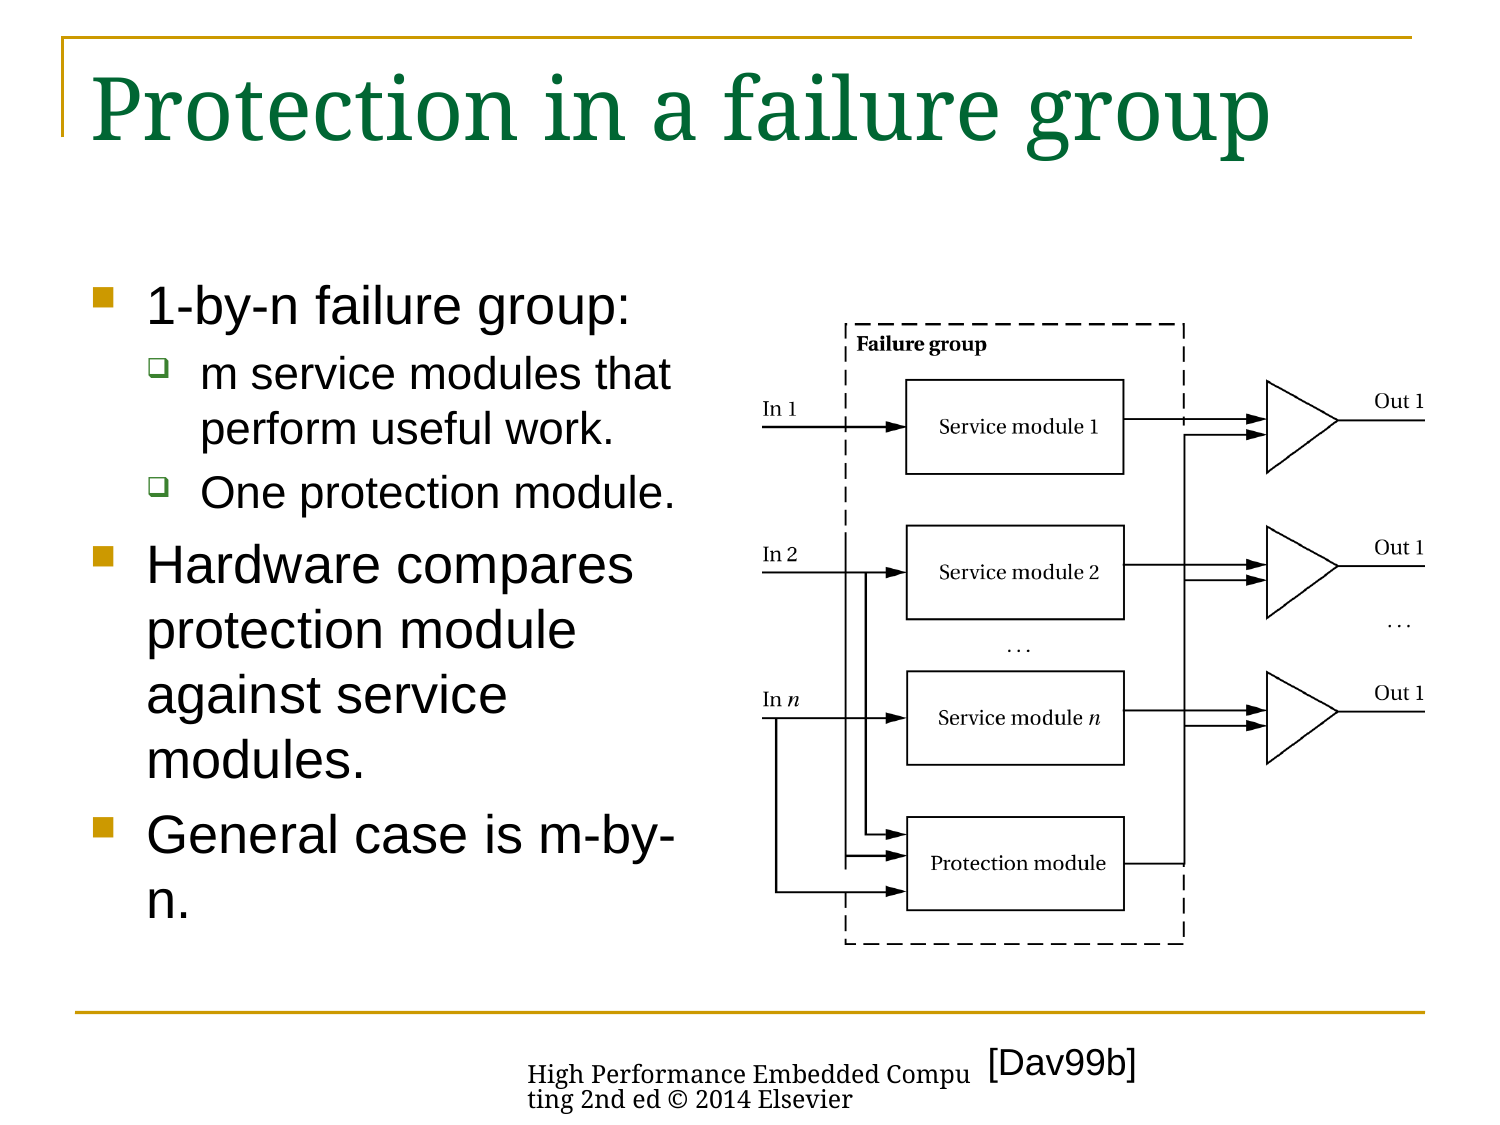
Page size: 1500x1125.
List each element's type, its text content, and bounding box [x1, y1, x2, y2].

footer High Performance Embedded Computing 2nd ed © 2014 Elsevier [512, 1025, 988, 1100]
title Protection in a failure group [75, 45, 1425, 233]
list 1-by-n failure group: m service modules that perform useful work. One protection module. Hardware compares protection module against service modules. General case is m-by-n. [75, 262, 738, 1006]
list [762, 322, 1426, 946]
text_box [Dav99b] [972, 1030, 1153, 1091]
